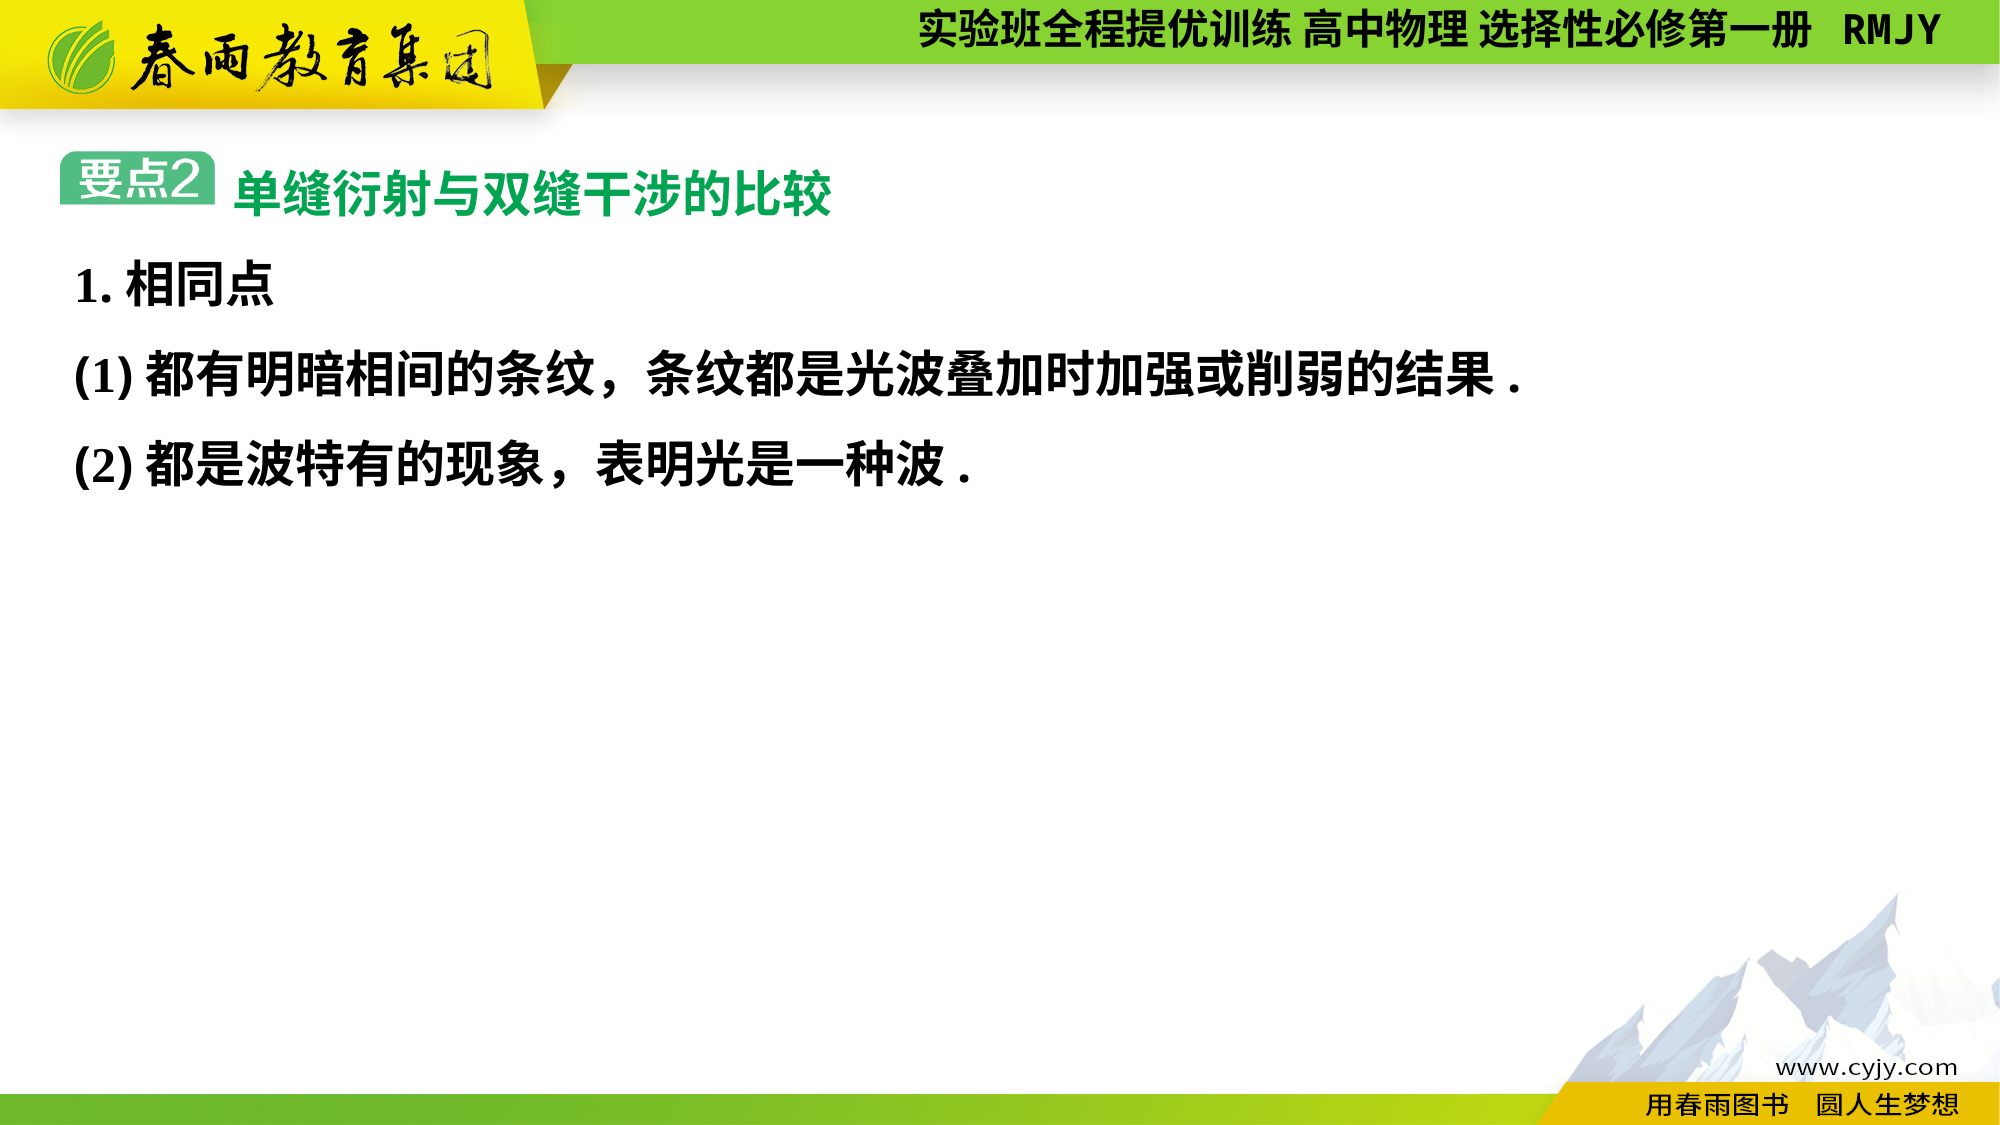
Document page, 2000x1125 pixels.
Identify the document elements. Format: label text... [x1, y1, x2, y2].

list 单缝衍射与双缝干涉的比较 1.相同点 (1)都有明暗相间的条纹，条纹都是光波叠加时加强或削弱的结果. (2)都是波特有的现象，表明光是一种波. [59, 125, 1944, 505]
picture [0, 0, 2000, 1125]
